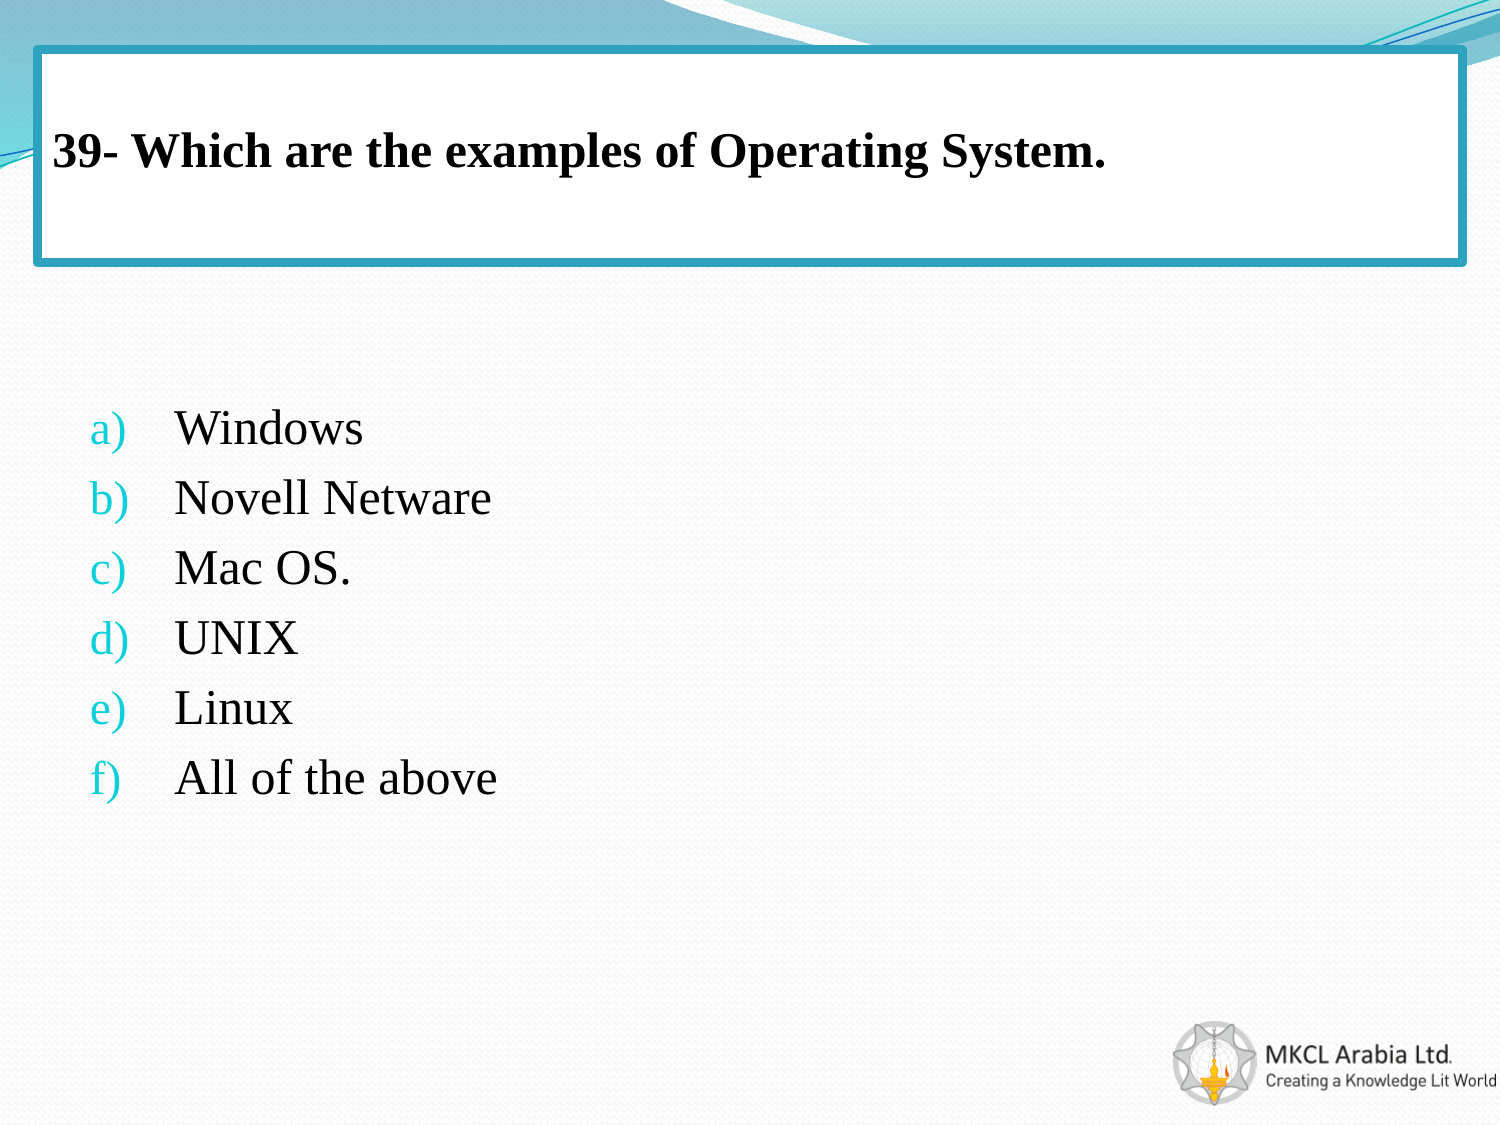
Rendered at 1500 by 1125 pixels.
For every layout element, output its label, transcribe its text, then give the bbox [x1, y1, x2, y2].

title 39- Which are the examples of Operating System. [37, 50, 1388, 238]
picture [1172, 1021, 1496, 1106]
list Windows Novell Netware Mac OS. UNIX Linux All of the above [75, 317, 1425, 1038]
